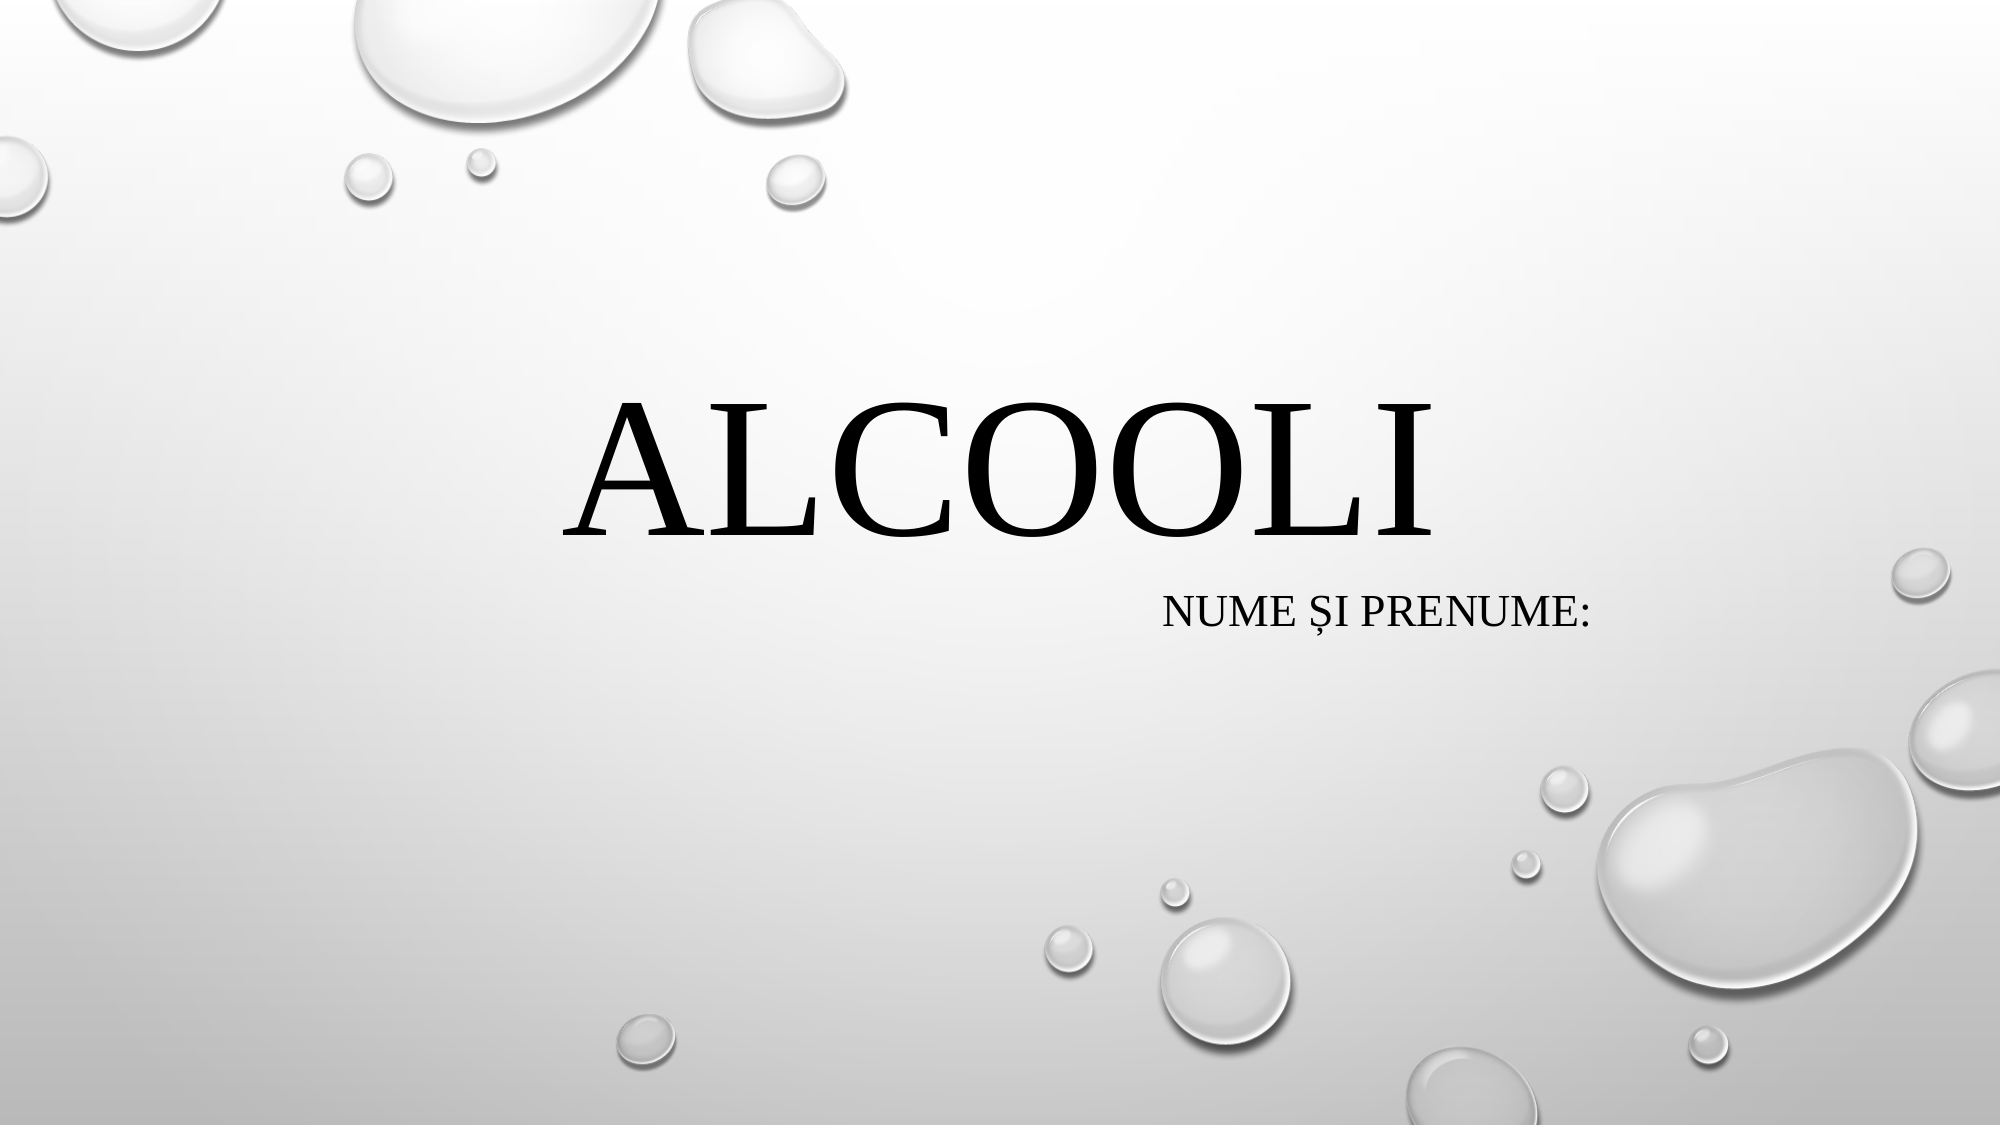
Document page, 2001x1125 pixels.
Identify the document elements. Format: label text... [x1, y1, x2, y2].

subtitle NUME ȘI PRENUME: [193, 562, 1620, 788]
picture [0, 0, 2000, 1125]
title Alcooli [287, 174, 1713, 587]
